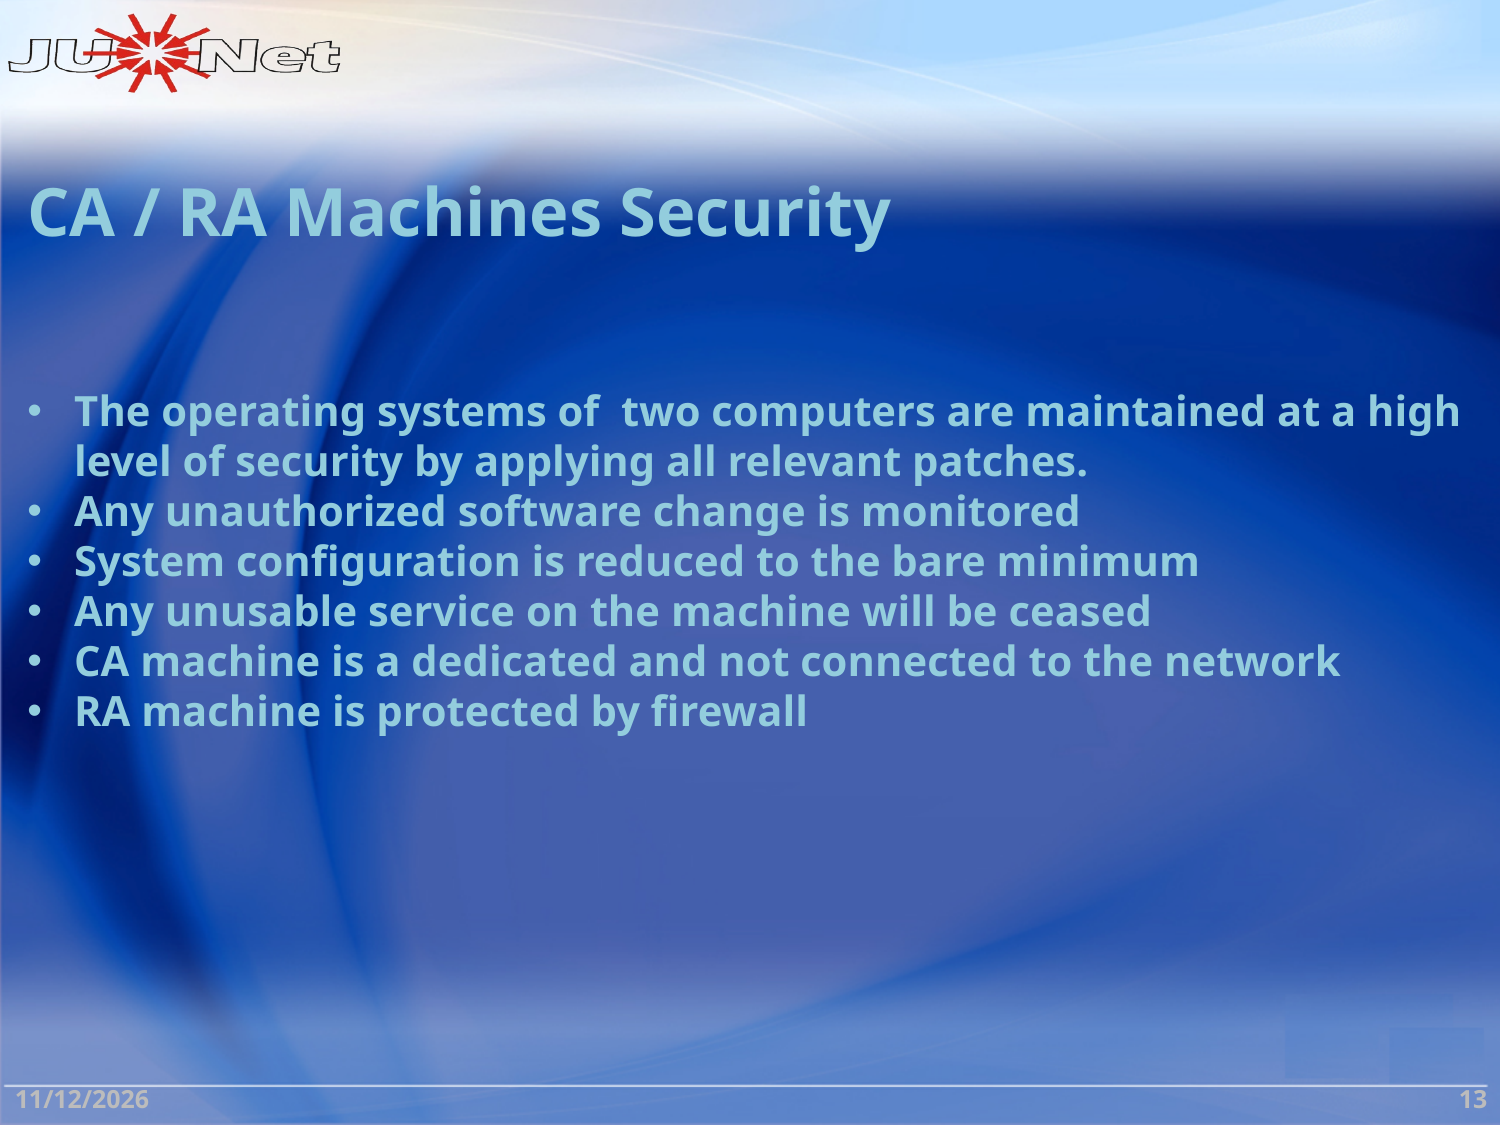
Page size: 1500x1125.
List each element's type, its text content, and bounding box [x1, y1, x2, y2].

text_box CA / RA Machines Security The operating systems of two computers are maintained at a high level of security by applying all relevant patches. Any unauthorized software change is monitored System configuration is reduced to the bare minimum Any unusable service on the machine will be ceased CA machine is a dedicated and not connected to the network RA machine is protected by firewall [12, 162, 1500, 1013]
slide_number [0, 1052, 425, 1125]
picture [0, 0, 1500, 1125]
slide_number 13 [1299, 1052, 1488, 1125]
